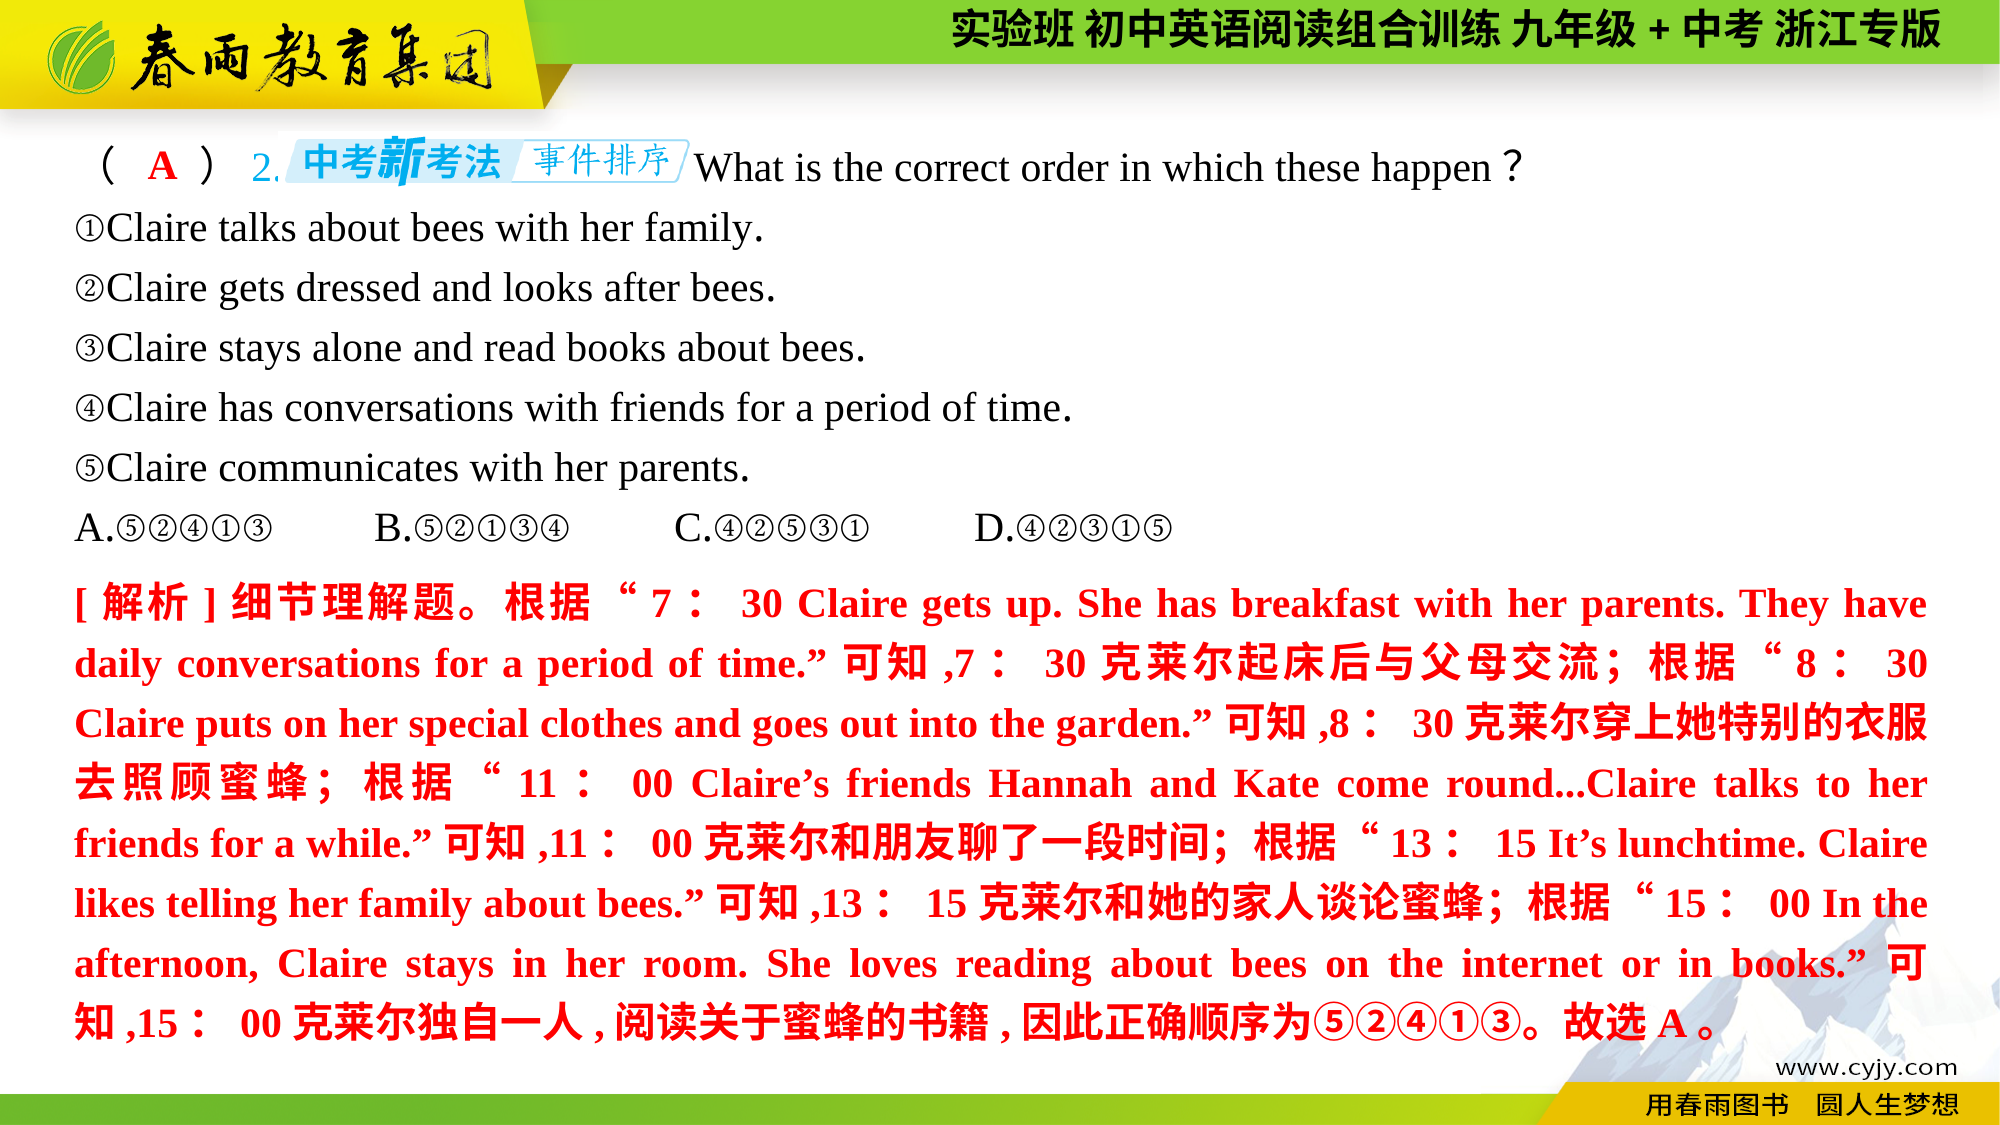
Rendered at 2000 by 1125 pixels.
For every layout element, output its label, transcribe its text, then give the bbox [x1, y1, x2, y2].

picture [0, 0, 2000, 1125]
list （ ）2. What is the correct order in which these happen？ ①Claire talks about bees with her family. ②Claire gets dressed and looks after bees. ③Claire stays alone and read books about bees. ④Claire has conversations with friends for a period of time. ⑤Claire communicates with her parents. A.⑤②④①③ B.⑤②①③④ C.④②⑤③① D.④②③①⑤ [59, 122, 1944, 556]
text_box [解析]细节理解题。根据“7：30 Claire gets up. She has breakfast with her parents. They have daily conversations for a period of time.”可知,7：30克莱尔起床后与父母交流；根据“8：30 Claire puts on her special clothes and goes out into the garden.”可知,8：30克莱尔穿上她特别的衣服去照顾蜜蜂；根据“11：00 Claire’s friends Hannah and Kate come round...Claire talks to her friends for a while.”可知,11：00克莱尔和朋友聊了一段时间；根据“13：15 It’s lunchtime. Claire likes telling her family about bees.”可知,13：15克莱尔和她的家人谈论蜜蜂；根据“15：00 In the afternoon, Claire stays in her room. She loves reading about bees on the internet or in books.”可知,15：00克莱尔独自一人,阅读关于蜜蜂的书籍,因此正确顺序为⑤②④①③。故选A。 [59, 558, 1944, 1054]
text_box A [132, 120, 193, 196]
